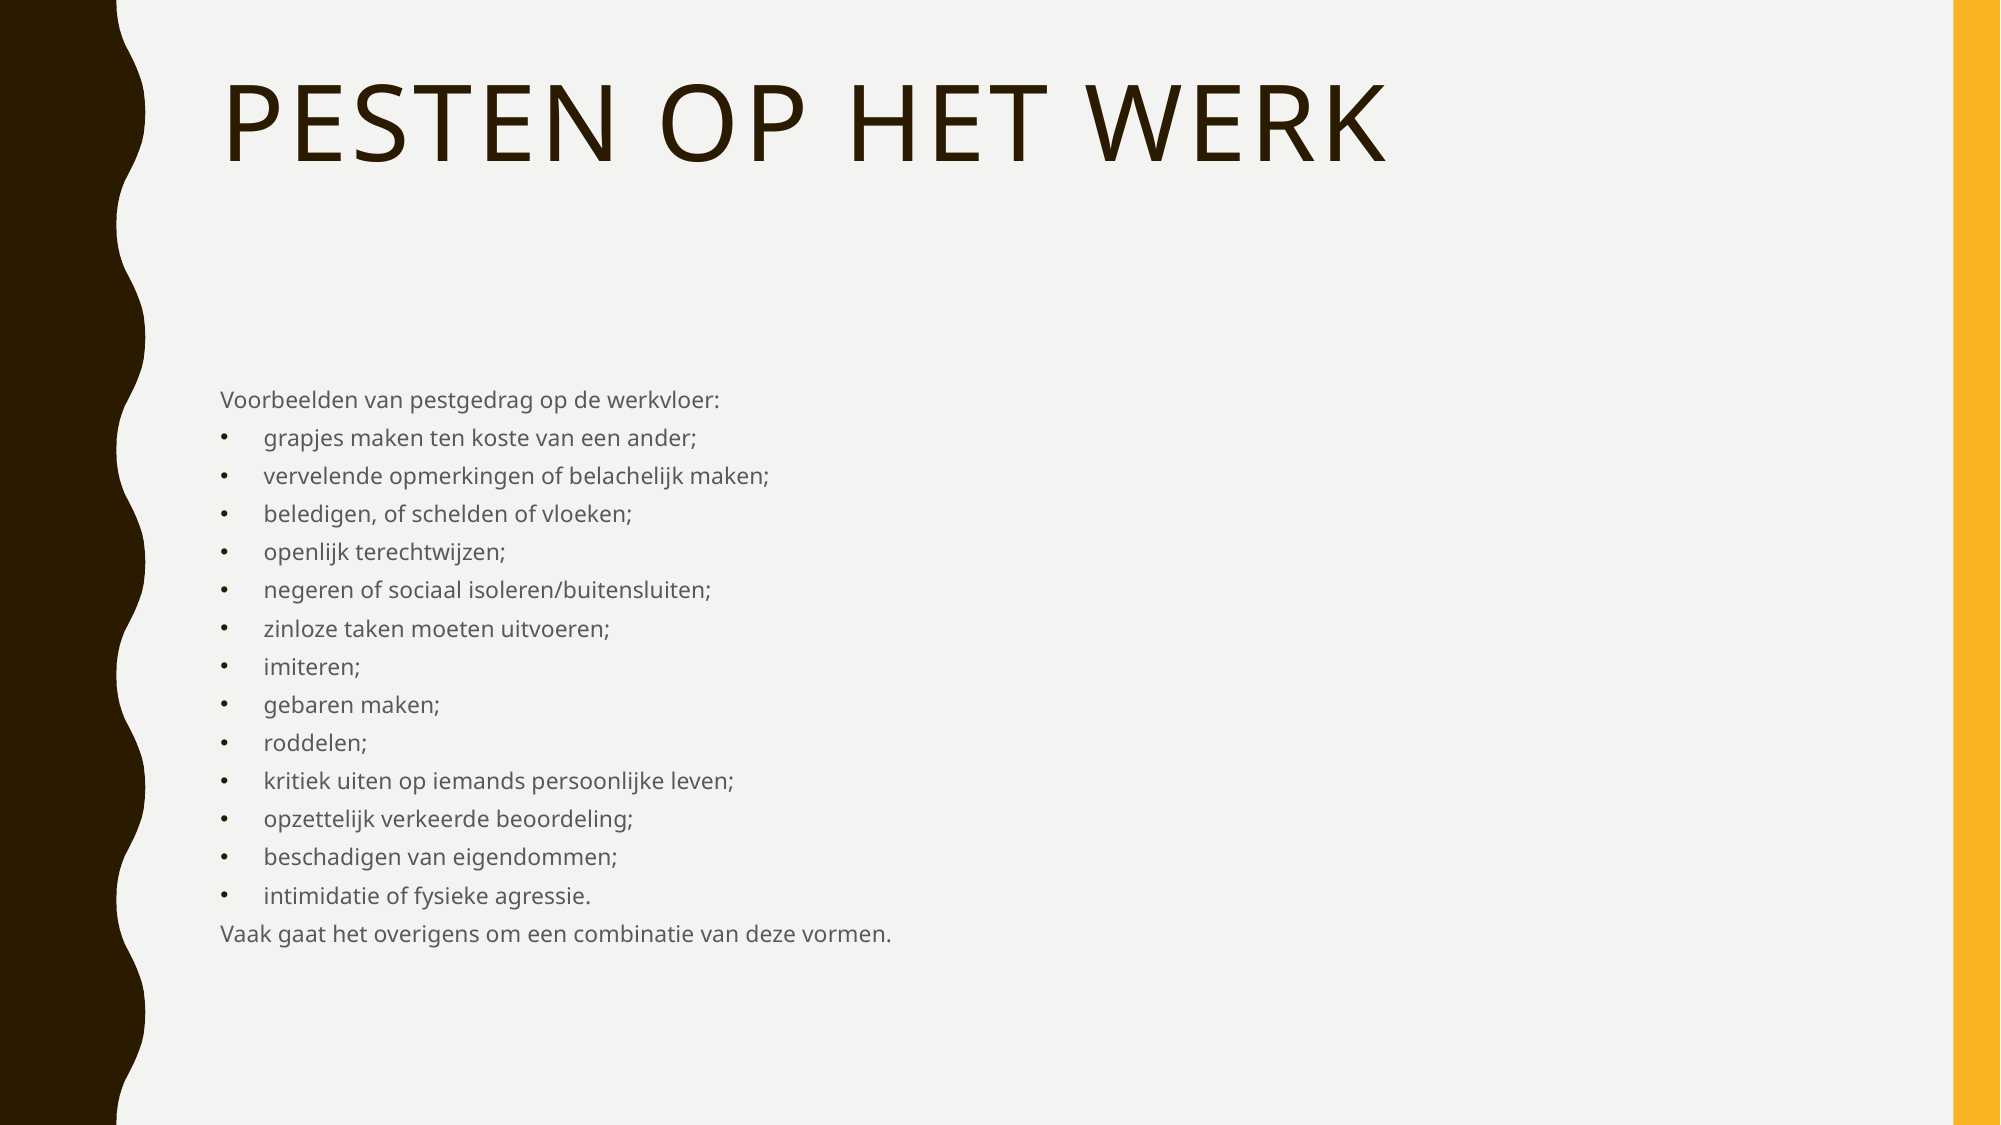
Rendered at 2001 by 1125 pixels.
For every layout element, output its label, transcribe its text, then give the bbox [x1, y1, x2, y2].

list Voorbeelden van pestgedrag op de werkvloer: grapjes maken ten koste van een ander; vervelende opmerkingen of belachelijk maken; beledigen, of schelden of vloeken; openlijk terechtwijzen; negeren of sociaal isoleren/buitensluiten; zinloze taken moeten uitvoeren; imiteren; gebaren maken; roddelen; kritiek uiten op iemands persoonlijke leven; opzettelijk verkeerde beoordeling; beschadigen van eigendommen; intimidatie of fysieke agressie. Vaak gaat het overigens om een combinatie van deze vormen. [205, 375, 1875, 965]
title Pesten op het werk [205, 62, 1875, 308]
